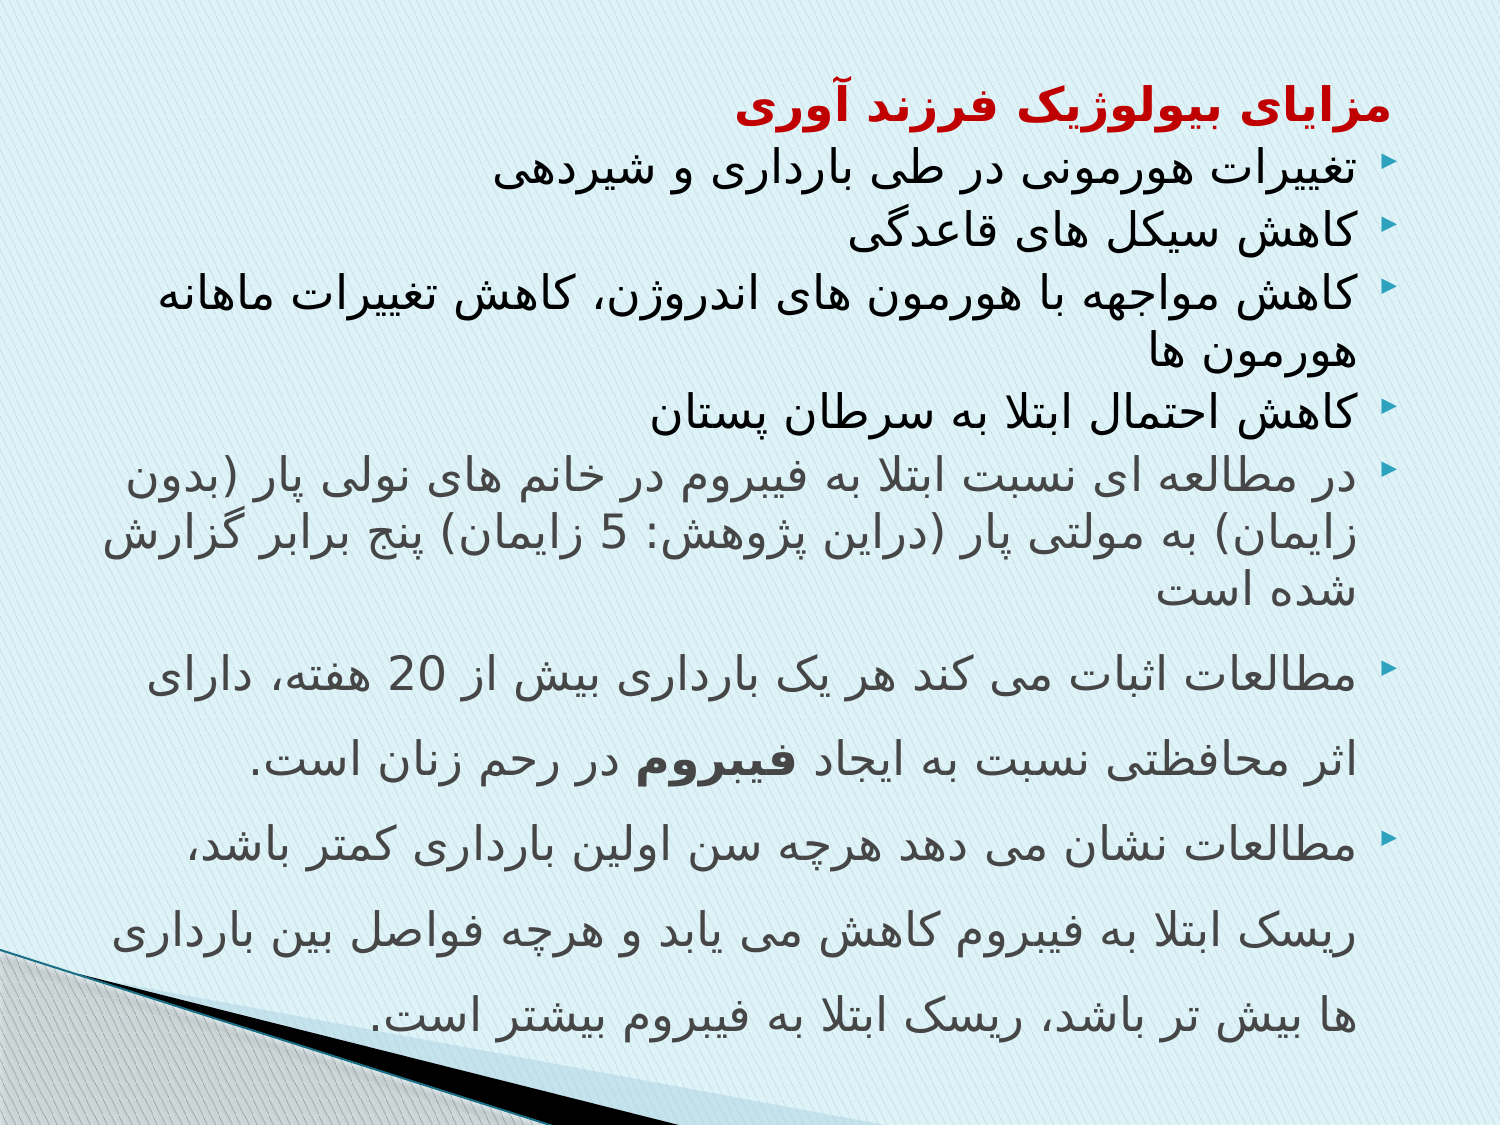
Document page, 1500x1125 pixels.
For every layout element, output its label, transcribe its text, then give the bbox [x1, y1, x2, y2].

list مزایای بیولوژیک فرزند آوری تغییرات هورمونی در طی بارداری و شیردهی کاهش سیکل های قاعدگی کاهش مواجهه با هورمون های اندروژن، کاهش تغییرات ماهانه هورمون ها کاهش احتمال ابتلا به سرطان پستان در مطالعه ای نسبت ابتلا به فیبروم در خانم های نولی پار (بدون زایمان) به مولتی پار (دراین پژوهش: 5 زایمان) پنج برابر گزارش شده است مطالعات اثبات می کند هر یک بارداری بیش از 20 هفته، دارای اثر محافظتی نسبت به ایجاد فیبروم در رحم زنان است. مطالعات نشان می دهد هرچه سن اولین بارداری کمتر باشد، ریسک ابتلا به فیبروم کاهش می یابد و هرچه فواصل بین بارداری ها بیش تر باشد، ریسک ابتلا به فیبروم بیشتر است. [75, 66, 1424, 1059]
